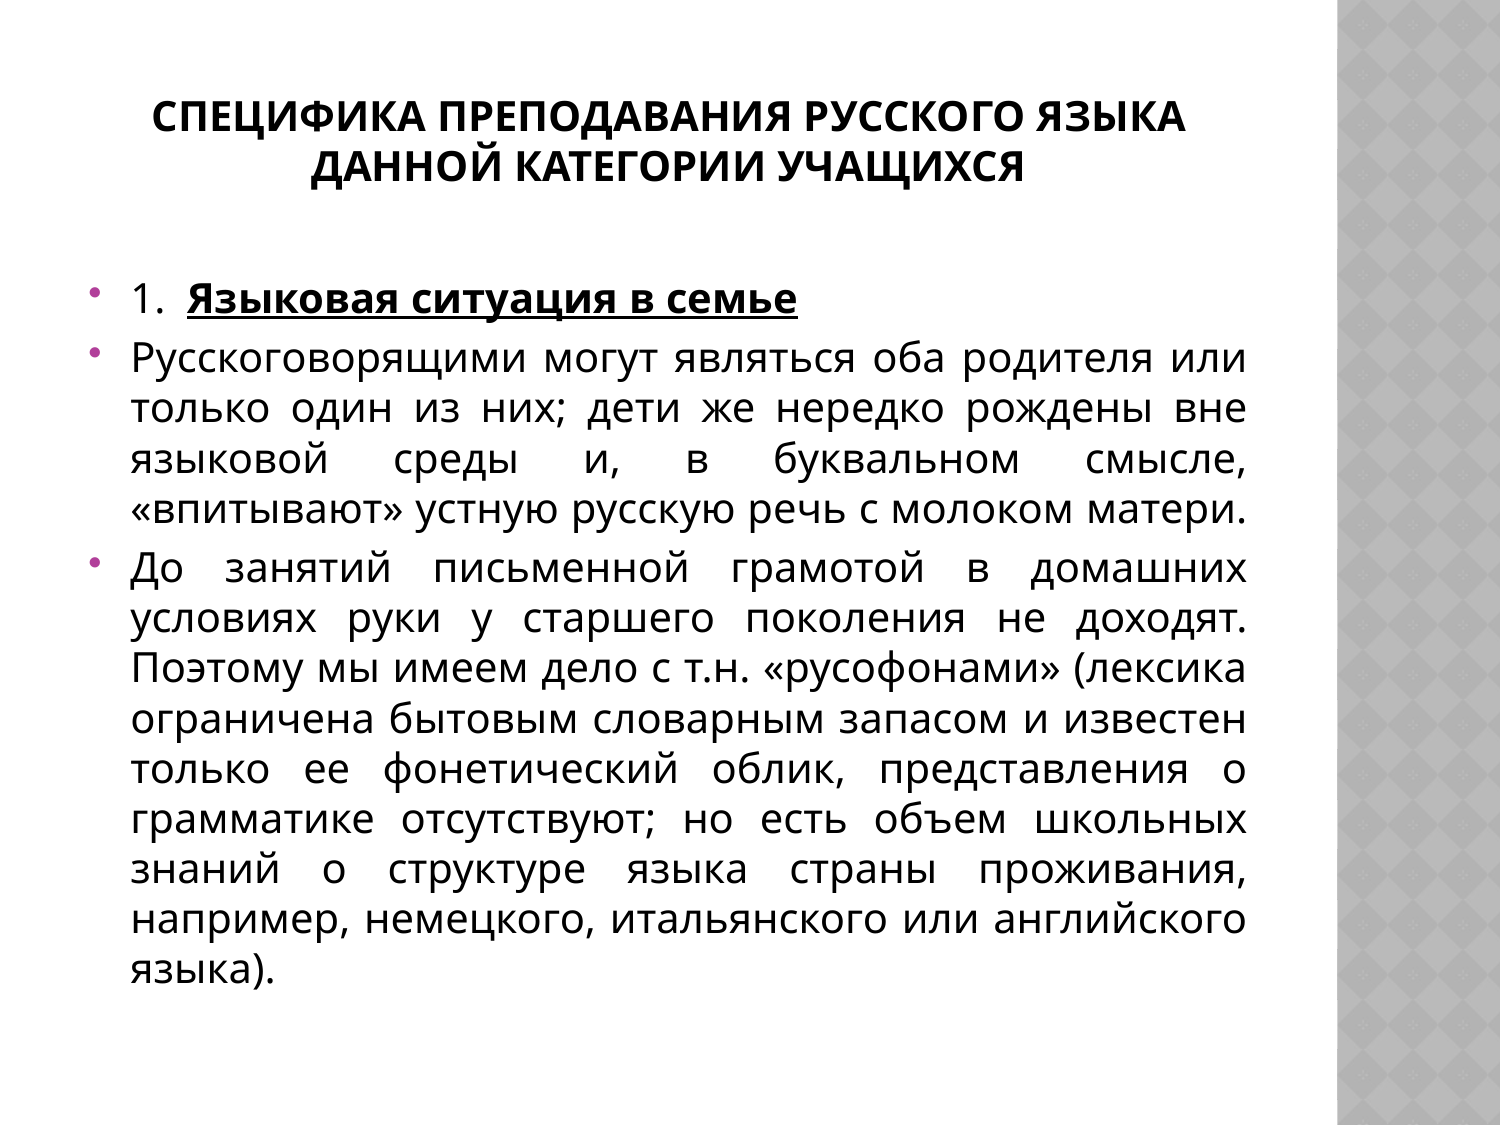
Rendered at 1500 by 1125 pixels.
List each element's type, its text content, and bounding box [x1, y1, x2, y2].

list 1. Языковая ситуация в семье Русскоговорящими могут являться оба родителя или только один из них; дети же нередко рождены вне языковой среды и, в буквальном смысле, «впитывают» устную русскую речь с молоком матери. До занятий письменной грамотой в домашних условиях руки у старшего поколения не доходят. Поэтому мы имеем дело с т.н. «русофонами» (лексика ограничена бытовым словарным запасом и известен только ее фонетический облик, представления о грамматике отсутствуют; но есть объем школьных знаний о структуре языка страны проживания, например, немецкого, итальянского или английского языка). [75, 264, 1263, 1059]
title специфика преподавания русского языка данной категории учащихся [75, 52, 1263, 240]
